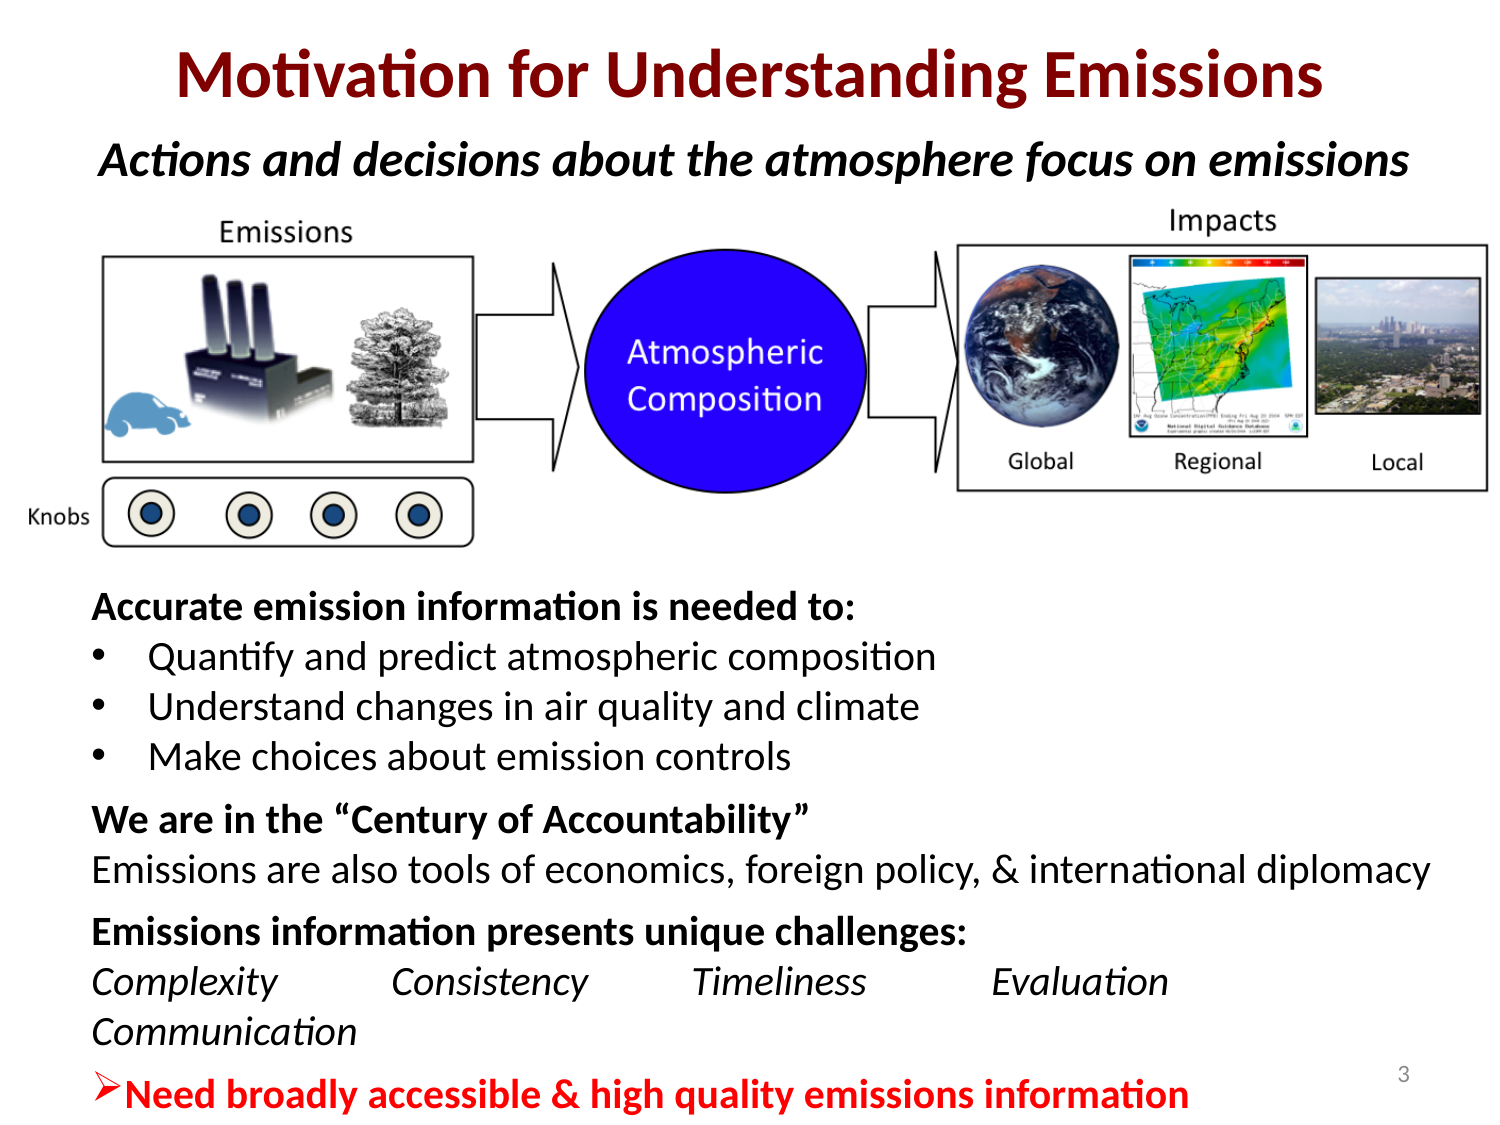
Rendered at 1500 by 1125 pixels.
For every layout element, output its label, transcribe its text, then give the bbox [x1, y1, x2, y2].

text_box Accurate emission information is needed to: Quantify and predict atmospheric composition Understand changes in air quality and climate Make choices about emission controls We are in the “Century of Accountability” Emissions are also tools of economics, foreign policy, & international diplomacy Emissions information presents unique challenges: Complexity Consistency Timeliness Evaluation Communication Need broadly accessible & high quality emissions information [76, 571, 1454, 1124]
slide_number 3 [1074, 1042, 1425, 1103]
text_box Actions and decisions about the atmosphere focus on emissions [55, 119, 1454, 186]
title Motivation for Understanding Emissions [0, 21, 1500, 120]
picture [10, 187, 1490, 550]
